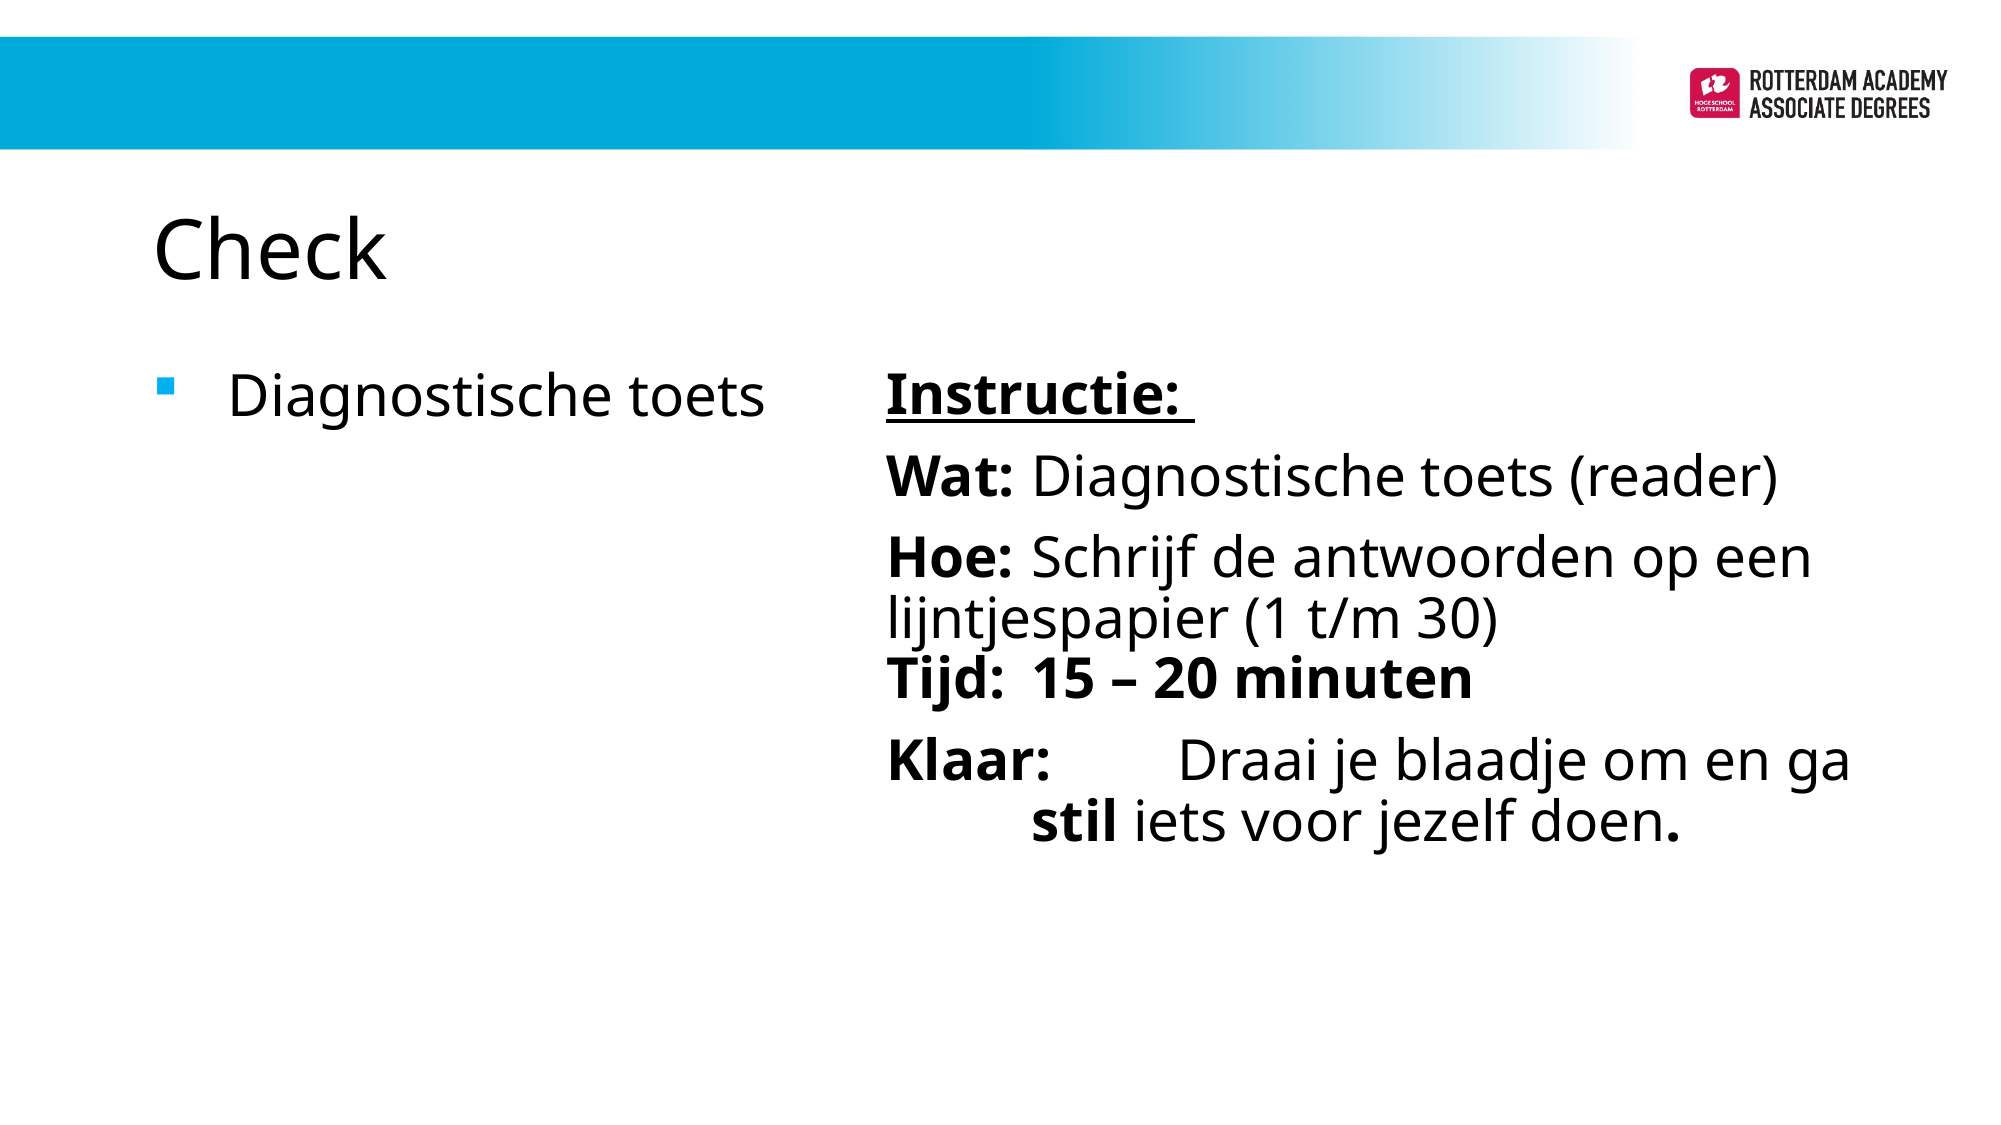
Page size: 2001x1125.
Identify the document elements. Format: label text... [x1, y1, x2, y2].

list Diagnostische toets [137, 358, 1863, 1053]
title Check [137, 175, 1863, 329]
picture [0, 0, 2000, 184]
text_box Instructie: Wat: Diagnostische toets (reader) Hoe: Schrijf de antwoorden op een lijntjespapier (1 t/m 30) Tijd: 15 – 20 minuten Klaar: Draai je blaadje om en ga stil iets voor jezelf doen. [871, 358, 1939, 914]
